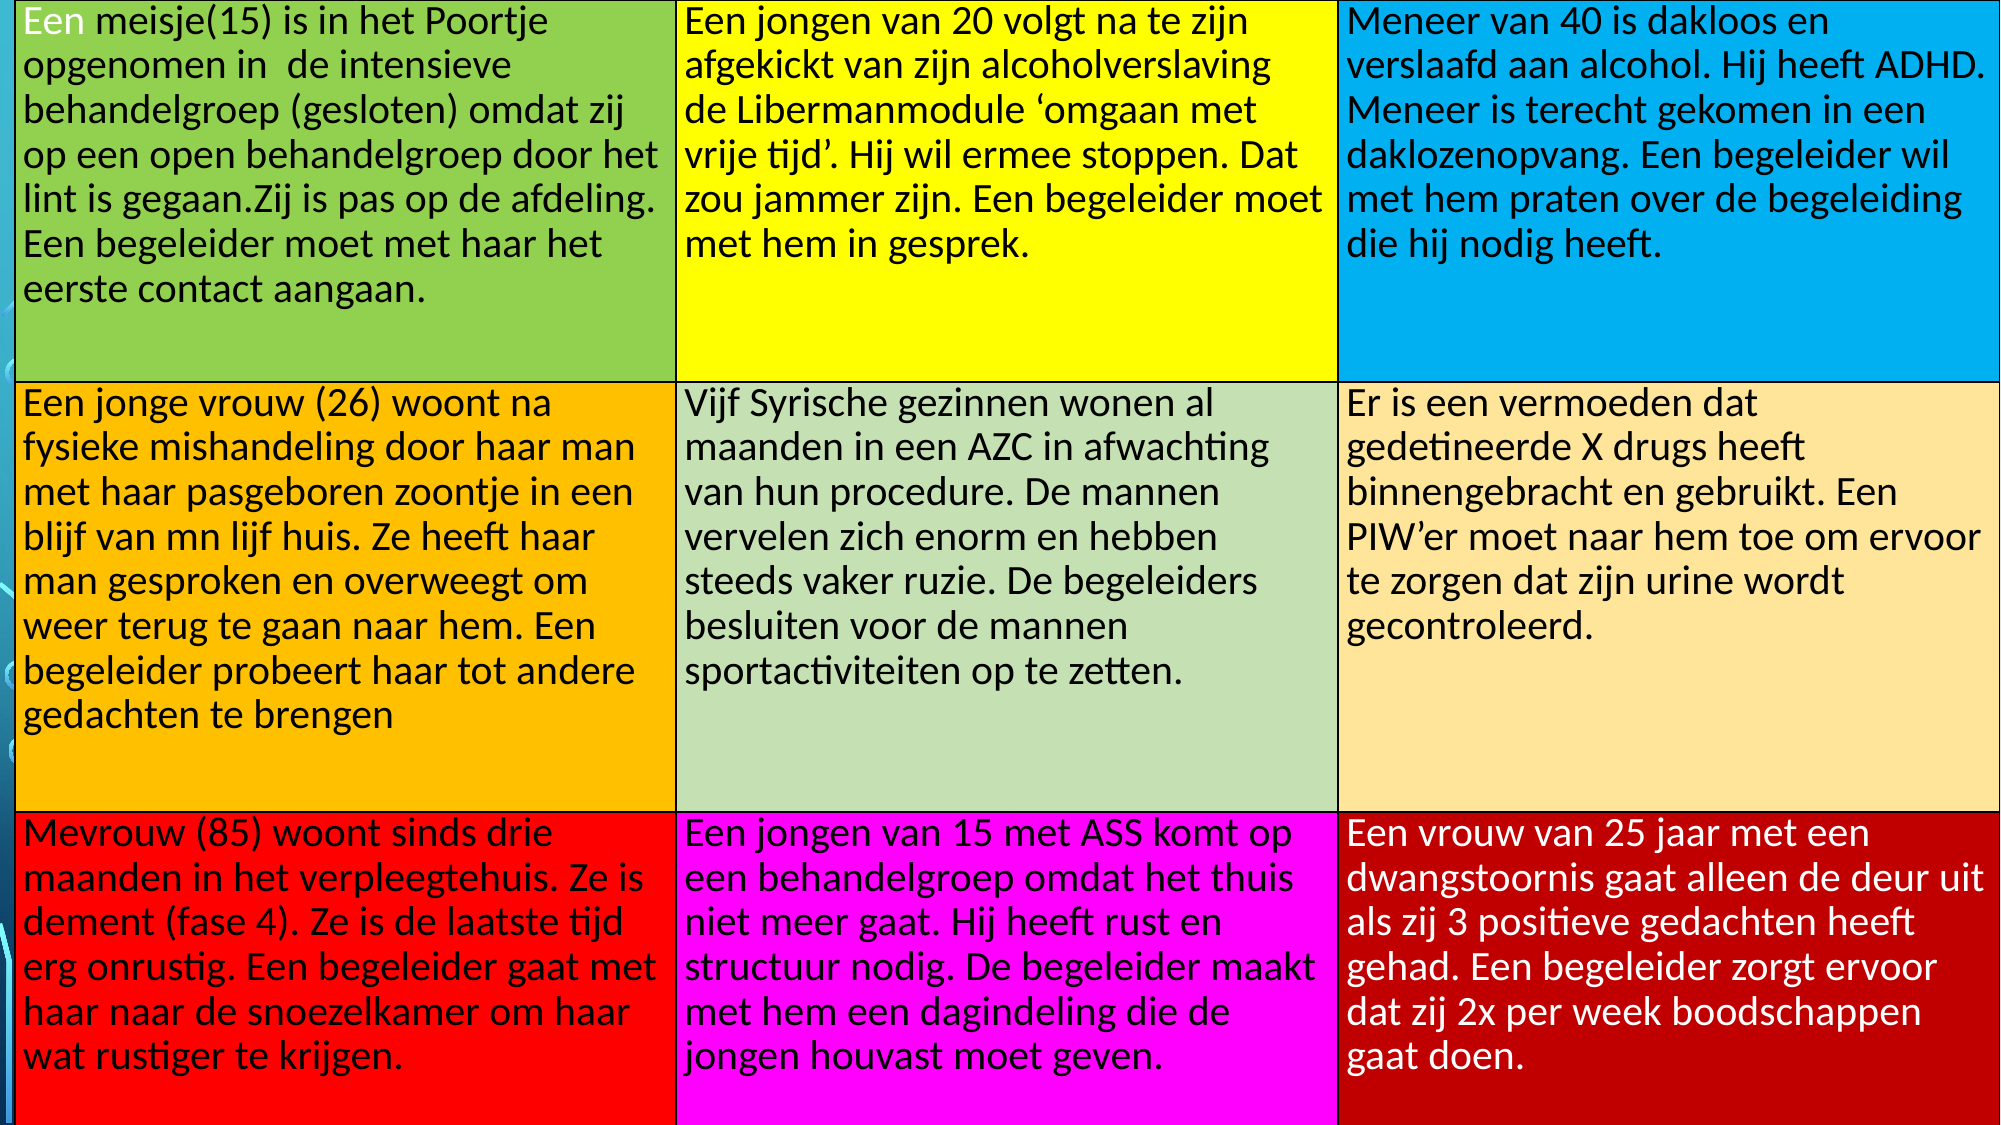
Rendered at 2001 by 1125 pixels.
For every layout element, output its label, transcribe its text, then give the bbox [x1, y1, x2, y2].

table_cell Er is een vermoeden dat gedetineerde X drugs heeft binnengebracht en gebruikt. Een PIW’er moet naar hem toe om ervoor te zorgen dat zijn urine wordt gecontroleerd. [1339, 463, 1999, 811]
text_box [0, 326, 2000, 463]
table_header Een jongen van 20 volgt na te zijn afgekickt van zijn alcoholverslaving de Libermanmodule ‘omgaan met vrije tijd’. Hij wil ermee stoppen. Dat zou jammer zijn. Een begeleider moet met hem in gesprek. [677, 1, 1337, 326]
table_cell Vijf Syrische gezinnen wonen al maanden in een AZC in afwachting van hun procedure. De mannen vervelen zich enorm en hebben steeds vaker ruzie. De begeleiders besluiten voor de mannen sportactiviteiten op te zetten. [677, 463, 1337, 811]
table_cell Mevrouw (85) woont sinds drie maanden in het verpleegtehuis. Ze is dement (fase 4). Ze is de laatste tijd erg onrustig. Een begeleider gaat met haar naar de snoezelkamer om haar wat rustiger te krijgen. [16, 813, 675, 1125]
table_header Een meisje(15) is in het Poortje opgenomen in de intensieve behandelgroep (gesloten) omdat zij op een open behandelgroep door het lint is gegaan.Zij is pas op de afdeling. Een begeleider moet met haar het eerste contact aangaan. [16, 1, 675, 326]
table_cell Een jonge vrouw (26) woont na fysieke mishandeling door haar man met haar pasgeboren zoontje in een blijf van mn lijf huis. Ze heeft haar man gesproken en overweegt om weer terug te gaan naar hem. Een begeleider probeert haar tot andere gedachten te brengen [16, 463, 675, 811]
table_header Meneer van 40 is dakloos en verslaafd aan alcohol. Hij heeft ADHD. Meneer is terecht gekomen in een daklozenopvang. Een begeleider wil met hem praten over de begeleiding die hij nodig heeft. [1339, 1, 1999, 326]
table_cell Een vrouw van 25 jaar met een dwangstoornis gaat alleen de deur uit als zij 3 positieve gedachten heeft gehad. Een begeleider zorgt ervoor dat zij 2x per week boodschappen gaat doen. [1339, 813, 1999, 1125]
table_cell Een jongen van 15 met ASS komt op een behandelgroep omdat het thuis niet meer gaat. Hij heeft rust en structuur nodig. De begeleider maakt met hem een dagindeling die de jongen houvast moet geven. [677, 813, 1337, 1125]
